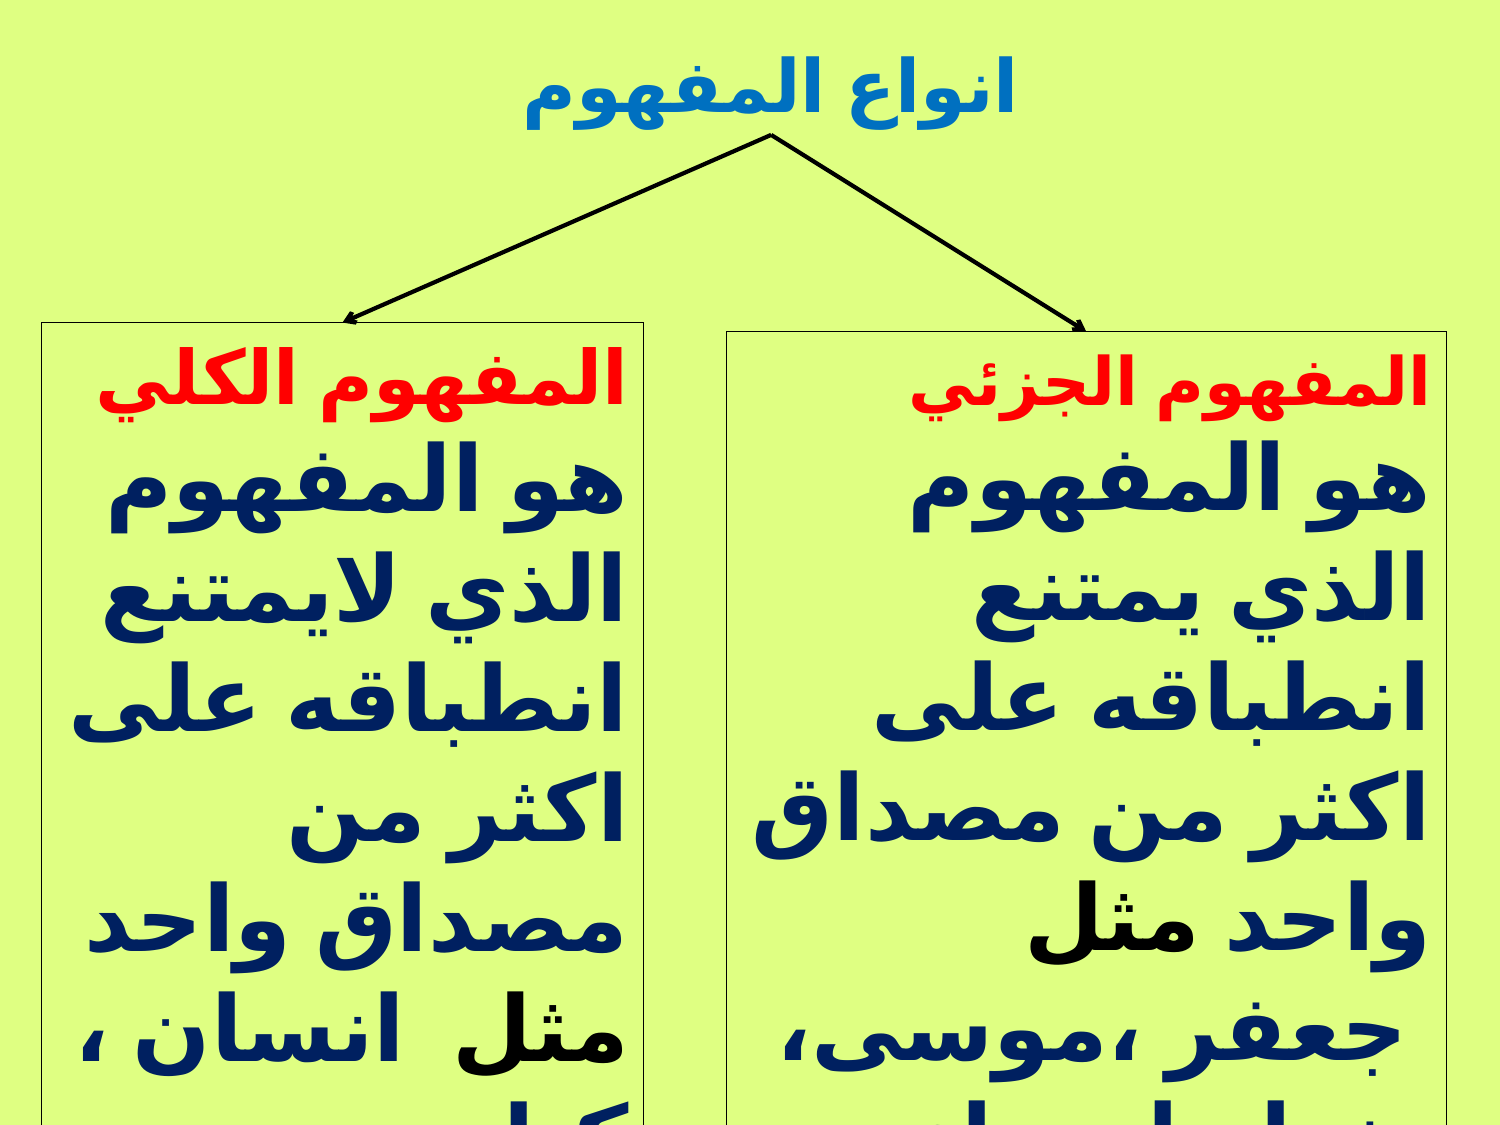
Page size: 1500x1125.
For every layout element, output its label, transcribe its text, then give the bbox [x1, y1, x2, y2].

title انواع المفهوم [96, 30, 1447, 135]
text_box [770, 134, 1087, 332]
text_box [342, 134, 772, 323]
text_box المفهوم الجزئي هو المفهوم الذي يمتنع انطباقه على اكثر من مصداق واحد مثل جعفر ،موسى، بغداد،اسماء الاشارة ، الضمائر [726, 331, 1447, 1125]
text_box المفهوم الكلي هو المفهوم الذي لايمتنع انطباقه على اكثر من مصداق واحد مثل انسان ، كتاب ،مدرسة [41, 322, 644, 1125]
